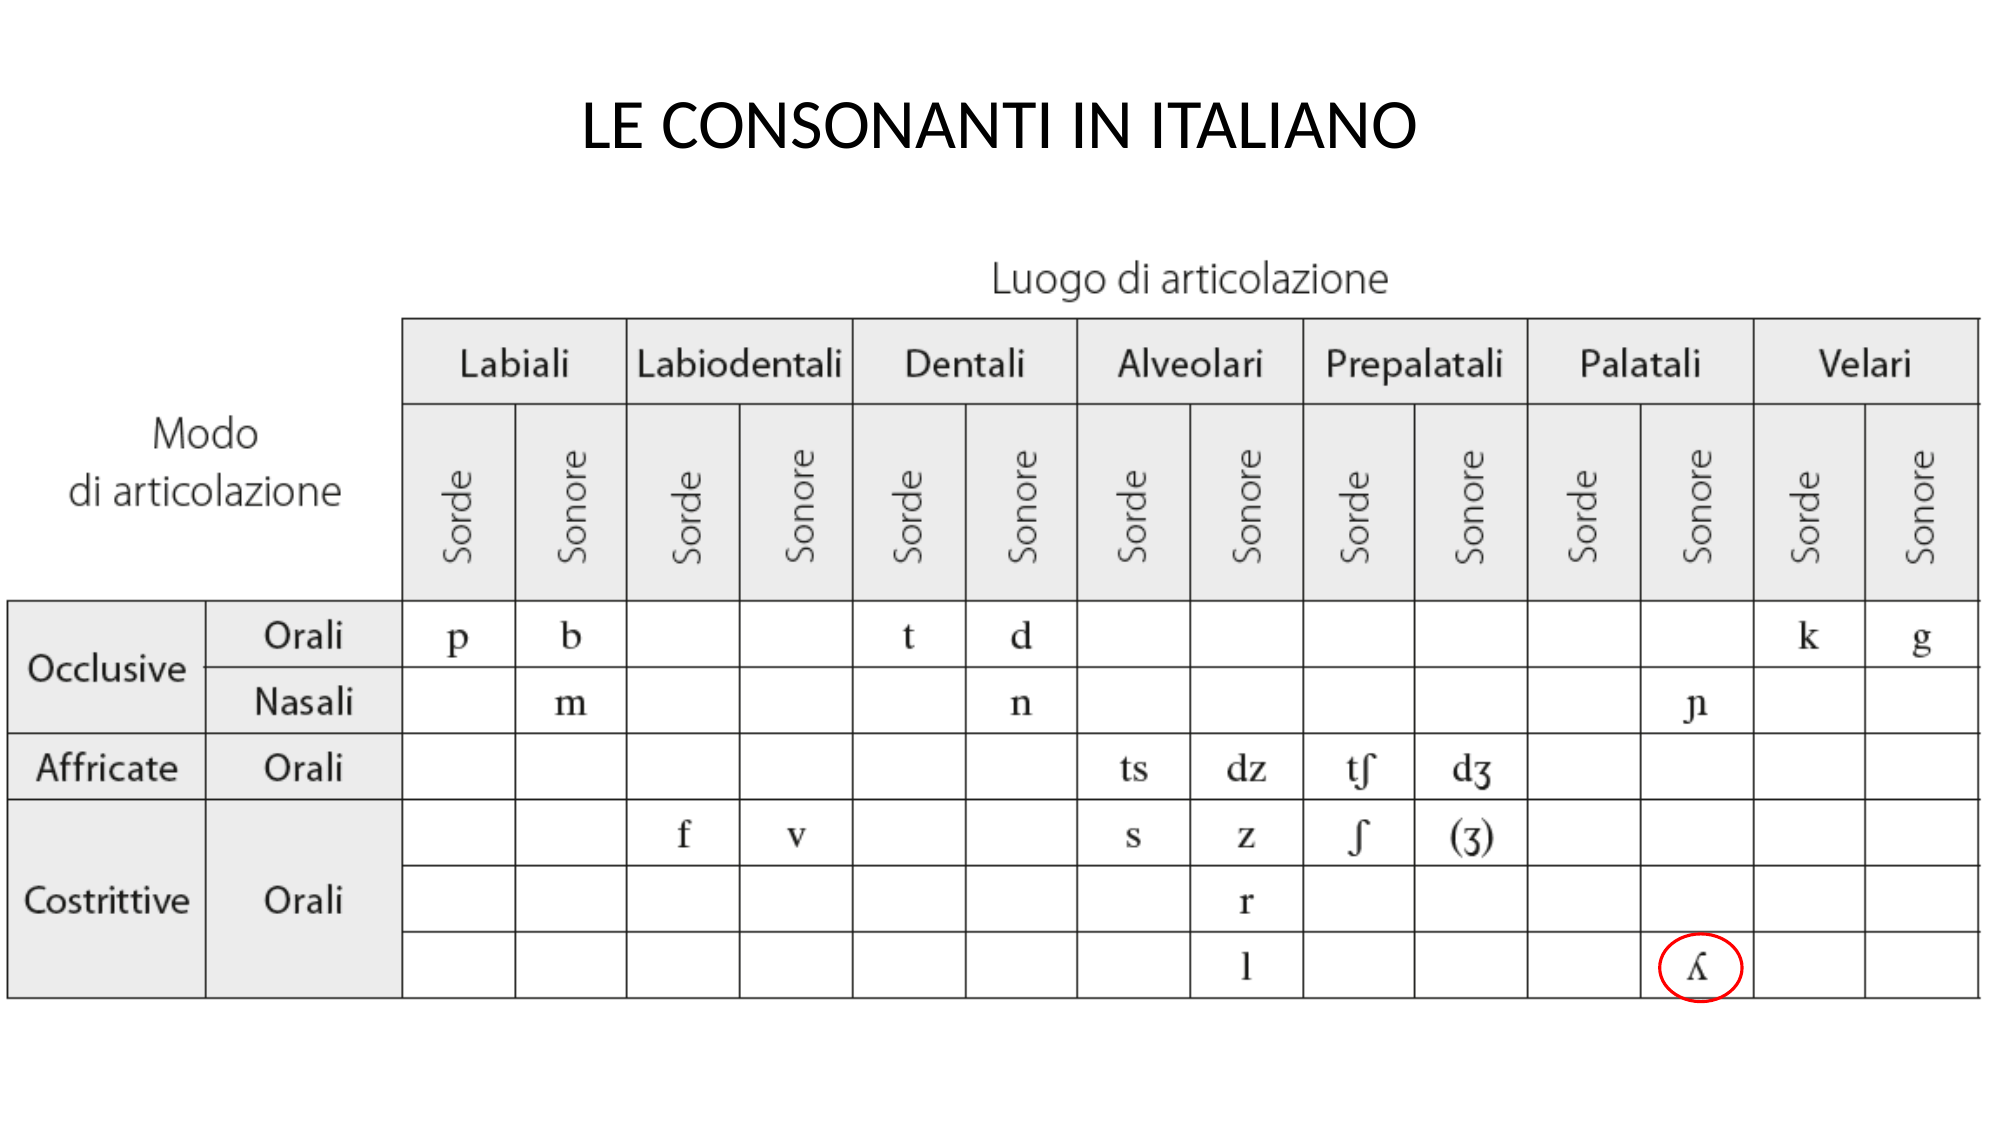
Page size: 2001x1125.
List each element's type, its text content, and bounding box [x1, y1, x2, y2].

picture [0, 238, 2000, 1015]
text_box LE CONSONANTI IN ITALIANO [500, 70, 1500, 170]
